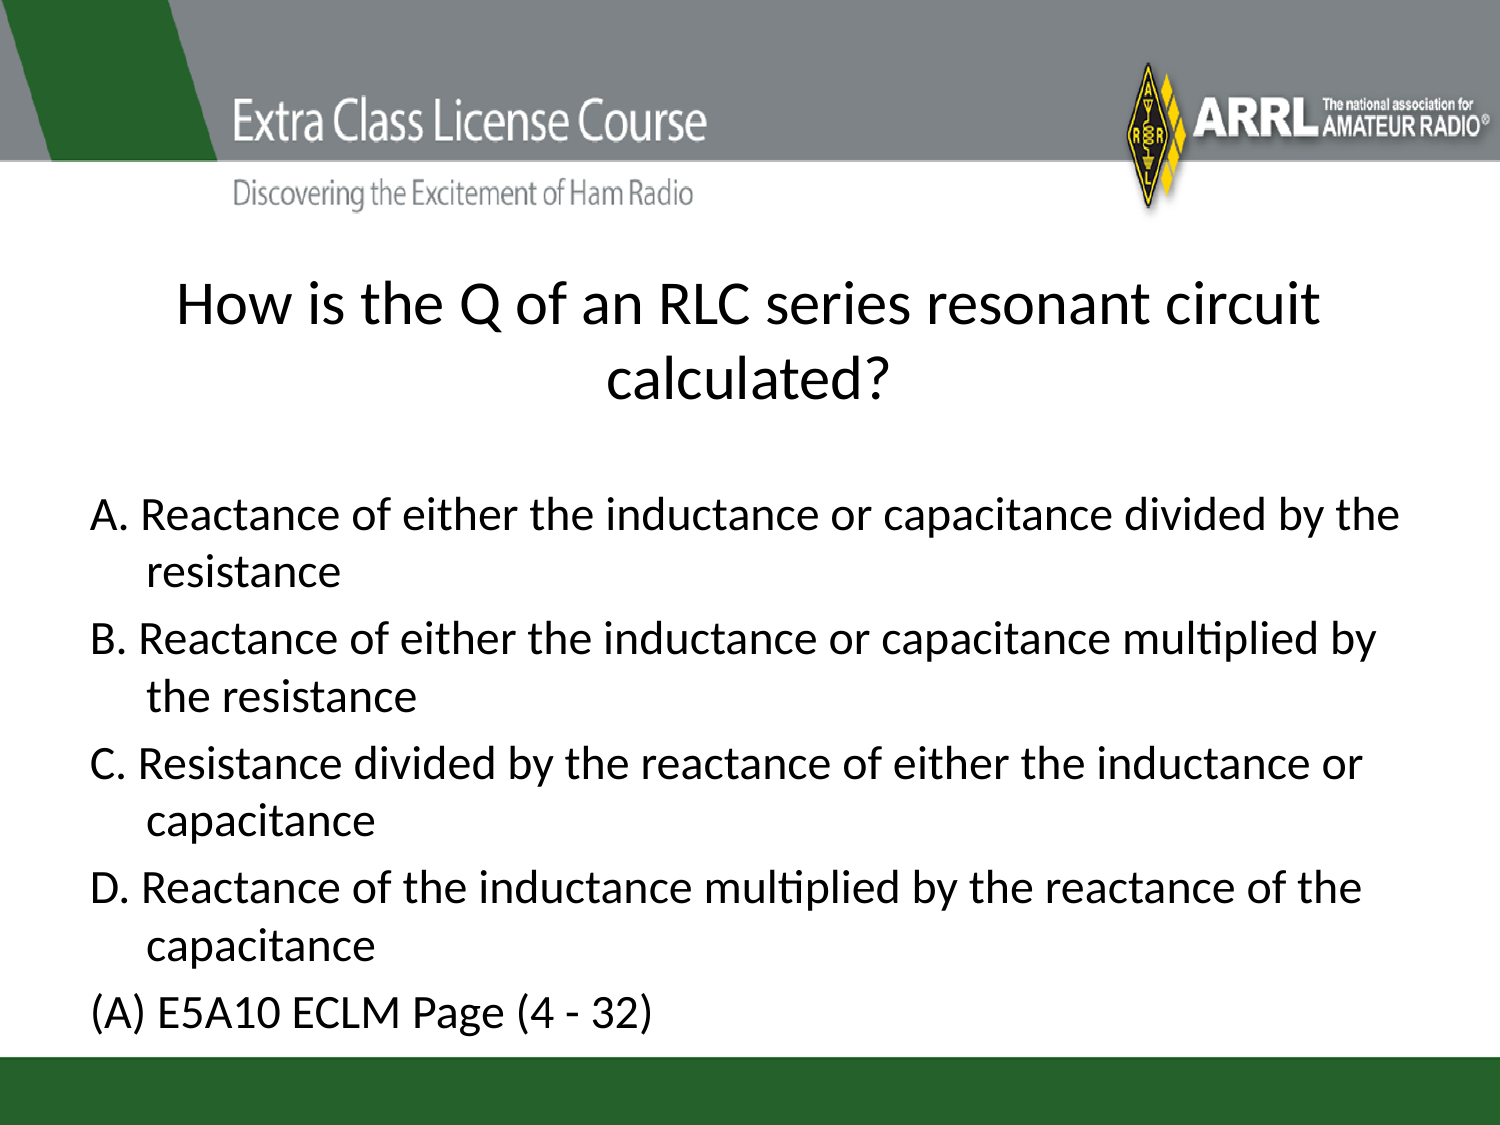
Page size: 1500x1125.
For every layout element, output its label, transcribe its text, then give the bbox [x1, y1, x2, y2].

title How is the Q of an RLC series resonant circuit calculated? [75, 254, 1425, 435]
picture [0, 0, 1500, 1125]
list A. Reactance of either the inductance or capacitance divided by the resistance B. Reactance of either the inductance or capacitance multiplied by the resistance C. Resistance divided by the reactance of either the inductance or capacitance D. Reactance of the inductance multiplied by the reactance of the capacitance (A) E5A10 ECLM Page (4 - 32) [75, 474, 1425, 993]
